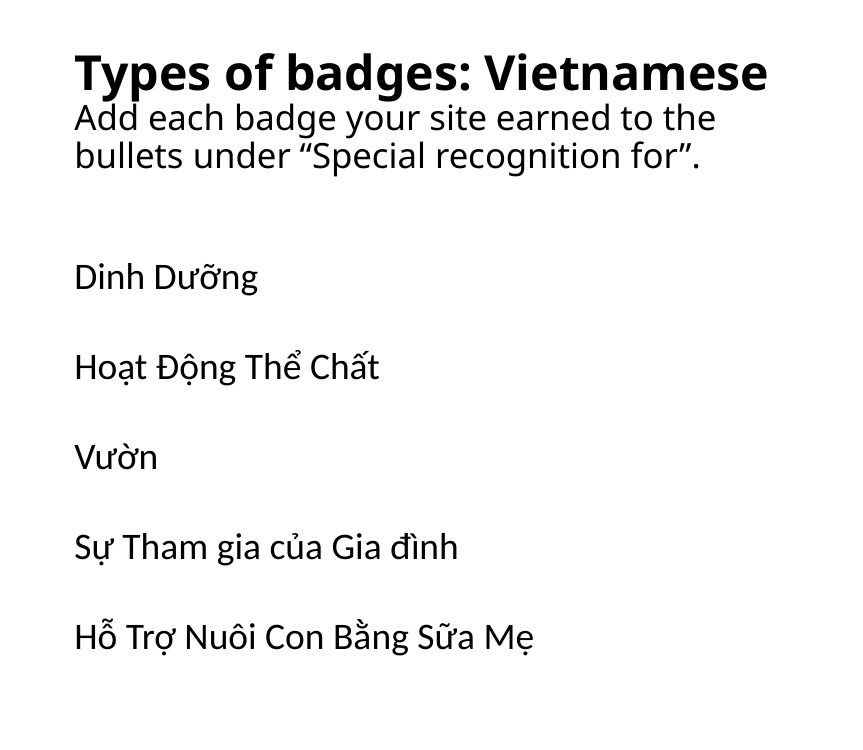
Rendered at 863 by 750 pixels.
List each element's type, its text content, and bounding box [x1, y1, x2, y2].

list Dinh Dưỡng Hoạt Động Thể Chất Vườn Sự Tham gia của Gia đình Hỗ Trợ Nuôi Con Bằng Sữa Mẹ [59, 199, 804, 676]
title Types of badges: Vietnamese Add each badge your site earned to the bullets under “Special recognition for”. [59, 39, 804, 185]
